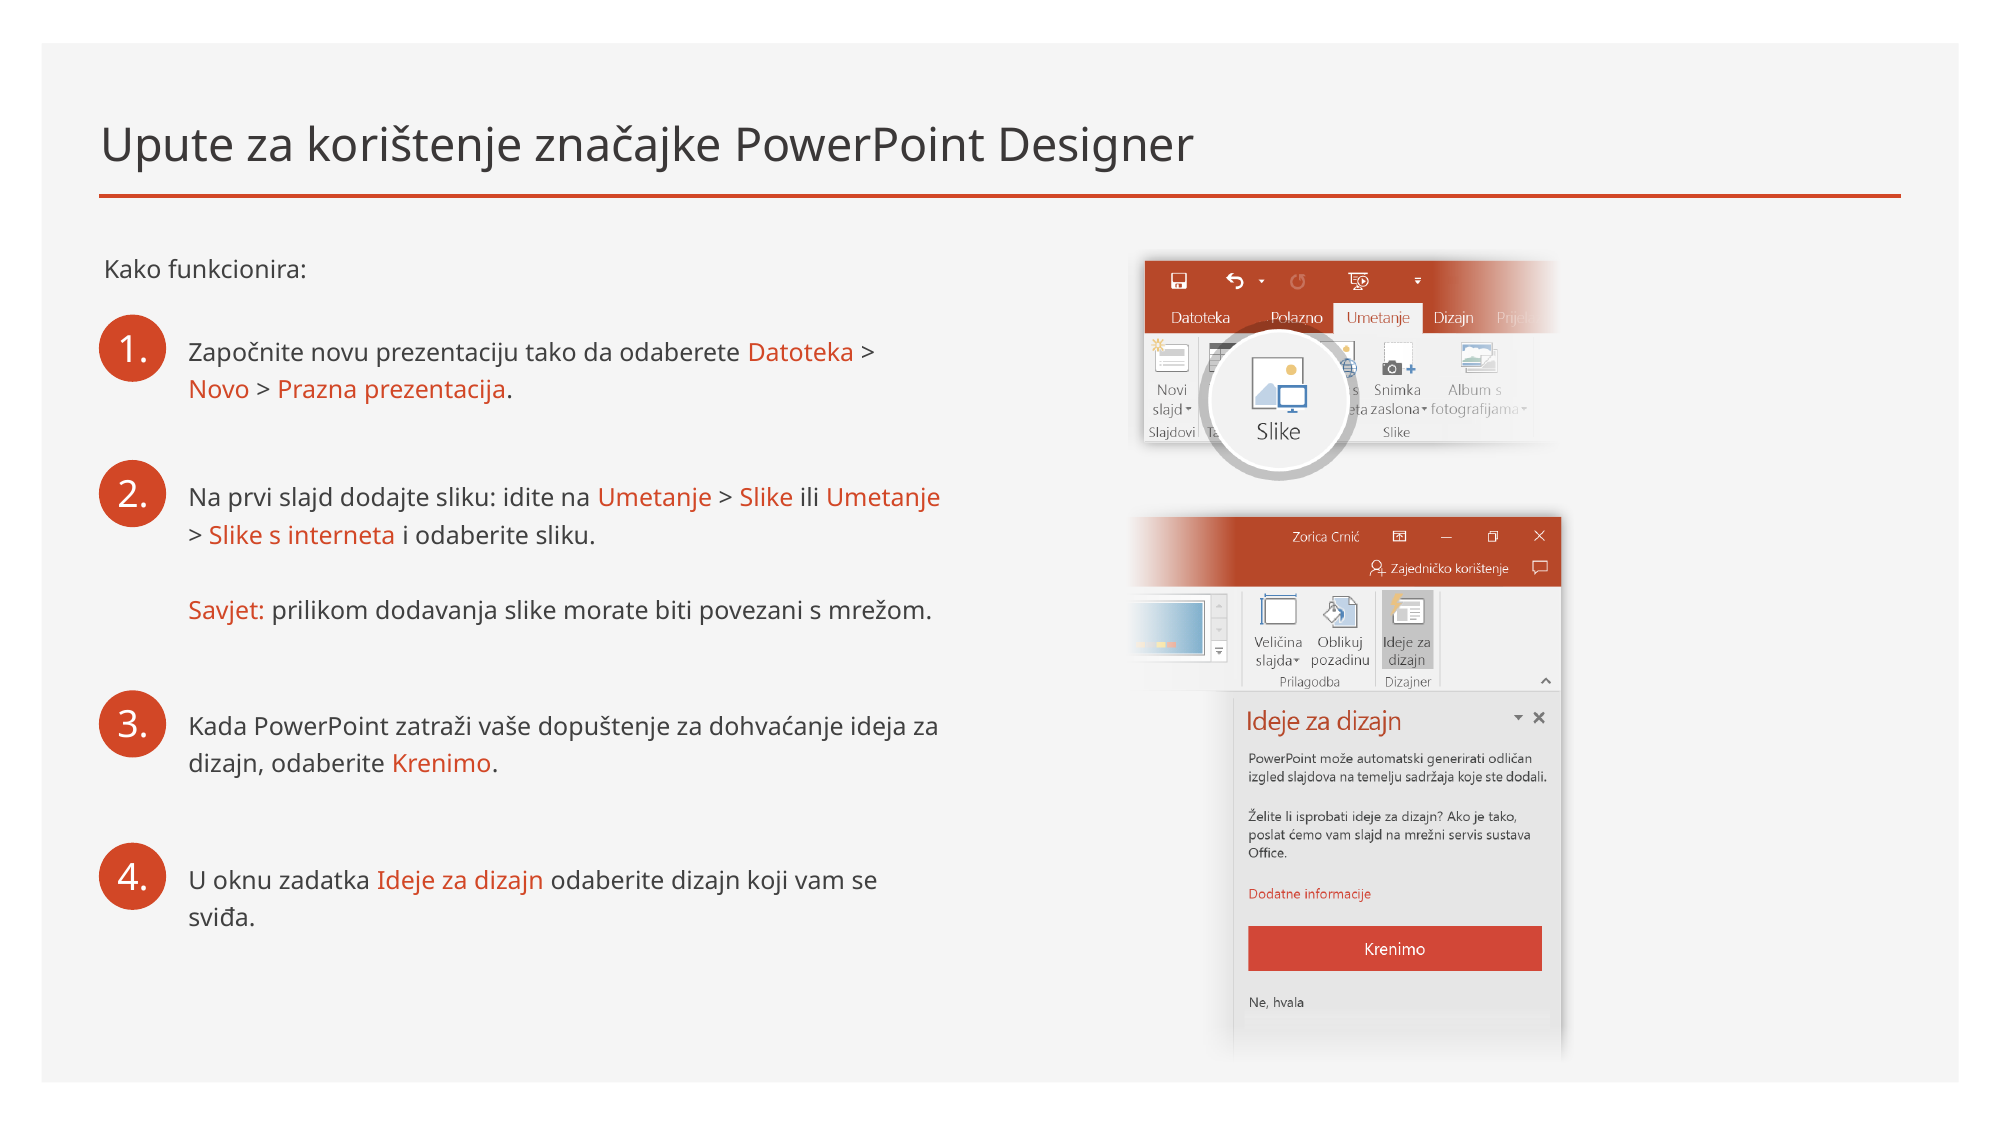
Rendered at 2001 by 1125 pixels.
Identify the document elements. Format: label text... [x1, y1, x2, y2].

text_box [87, 459, 179, 528]
text_box Kada PowerPoint zatraži vaše dopuštenje za dohvaćanje ideja za dizajn, odaberite Krenimo. [173, 694, 957, 820]
text_box U oknu zadatka Ideje za dizajn odaberite dizajn koji vam se sviđa. [173, 849, 957, 942]
picture [1128, 249, 1588, 490]
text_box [87, 842, 179, 910]
title Upute za korištenje značajke PowerPoint Designer [85, 73, 1445, 179]
text_box Započnite novu prezentaciju tako da odaberete Datoteka > Novo > Prazna prezentacija. [173, 321, 957, 419]
text_box Kako funkcionira: [88, 238, 928, 317]
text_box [87, 690, 179, 758]
picture [1097, 503, 1574, 1079]
text_box Na prvi slajd dodajte sliku: idite na Umetanje > Slike ili Umetanje > Slike s interneta i odaberite sliku. Savjet: prilikom dodavanja slike morate biti povezani s mrežom. [173, 466, 957, 642]
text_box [87, 314, 179, 382]
